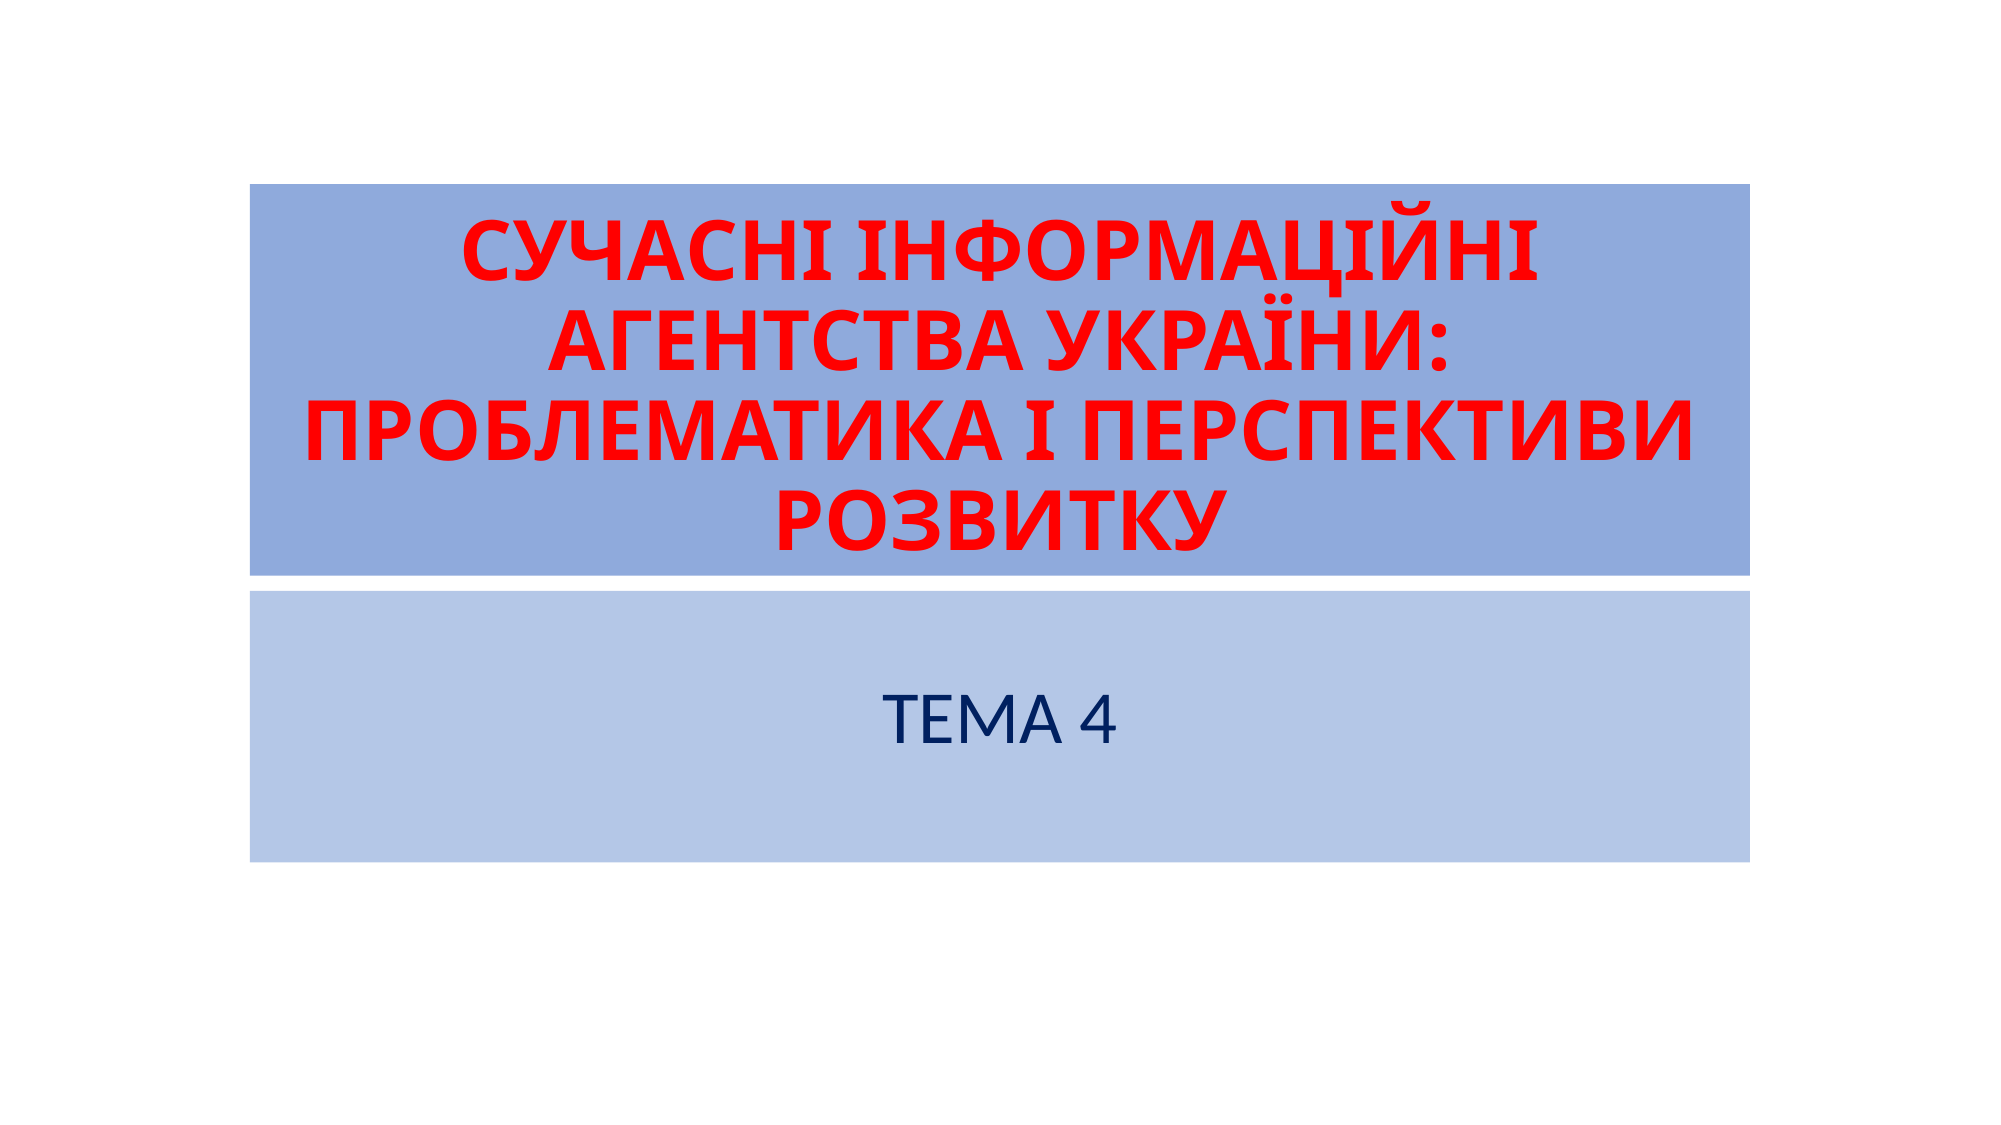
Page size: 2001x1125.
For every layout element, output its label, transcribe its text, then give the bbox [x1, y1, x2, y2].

subtitle ТЕМА 4 [249, 590, 1750, 863]
title СУЧАСНІ ІНФОРМАЦІЙНІ АГЕНТСТВА УКРАЇНИ: ПРОБЛЕМАТИКА І ПЕРСПЕКТИВИ РОЗВИТКУ [249, 184, 1750, 576]
